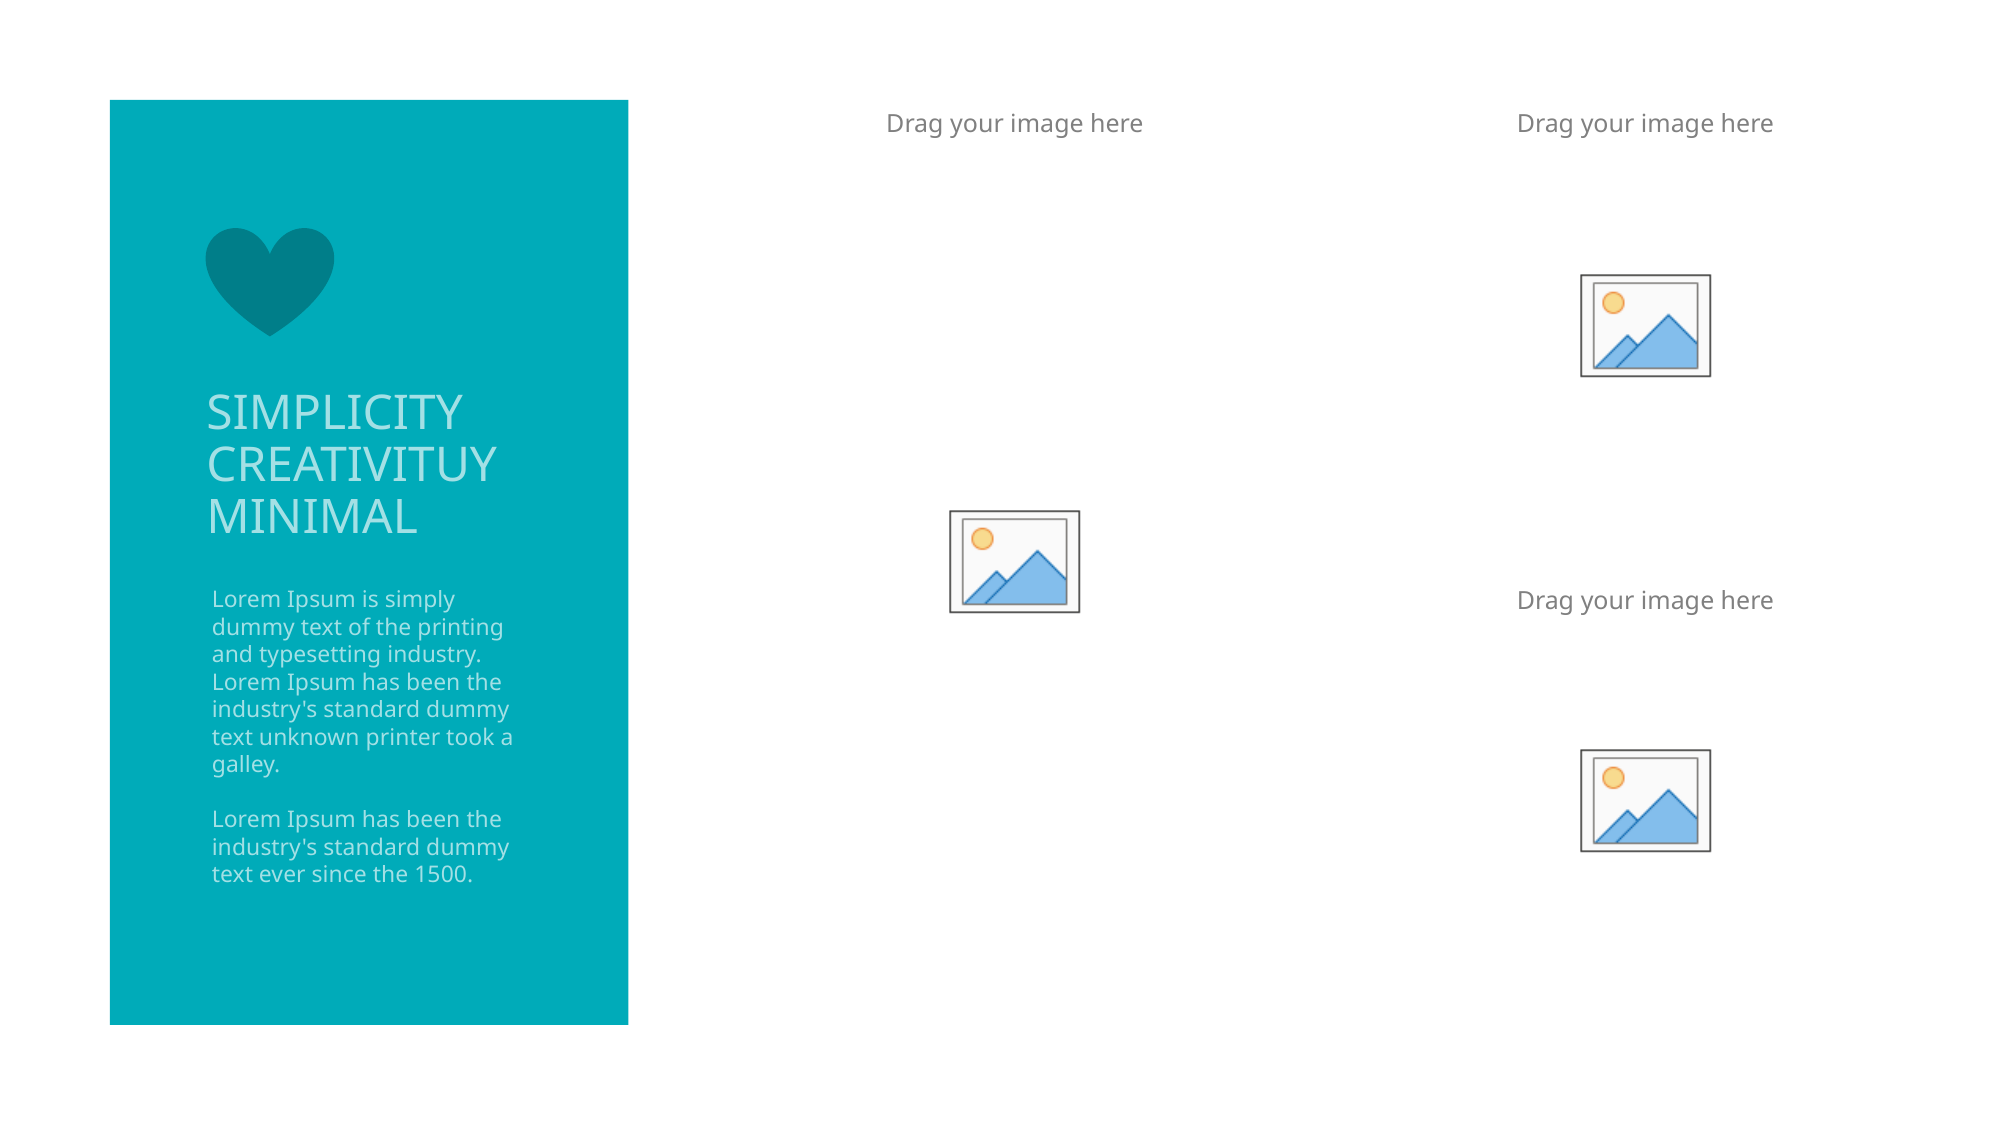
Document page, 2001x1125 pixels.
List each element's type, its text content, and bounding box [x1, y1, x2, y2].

text_box SIMPLICITY CREATIVITUY MINIMAL [191, 379, 547, 551]
text_box [204, 227, 336, 338]
text_box [109, 99, 629, 1026]
picture [1401, 577, 1891, 1025]
text_box Lorem Ipsum is simply dummy text of the printing and typesetting industry. Lorem Ipsum has been the industry's standard dummy text unknown printer took a galley. Lorem Ipsum has been the industry's standard dummy text ever since the 1500. [197, 577, 547, 895]
picture [658, 99, 1372, 1025]
picture [1401, 99, 1891, 553]
